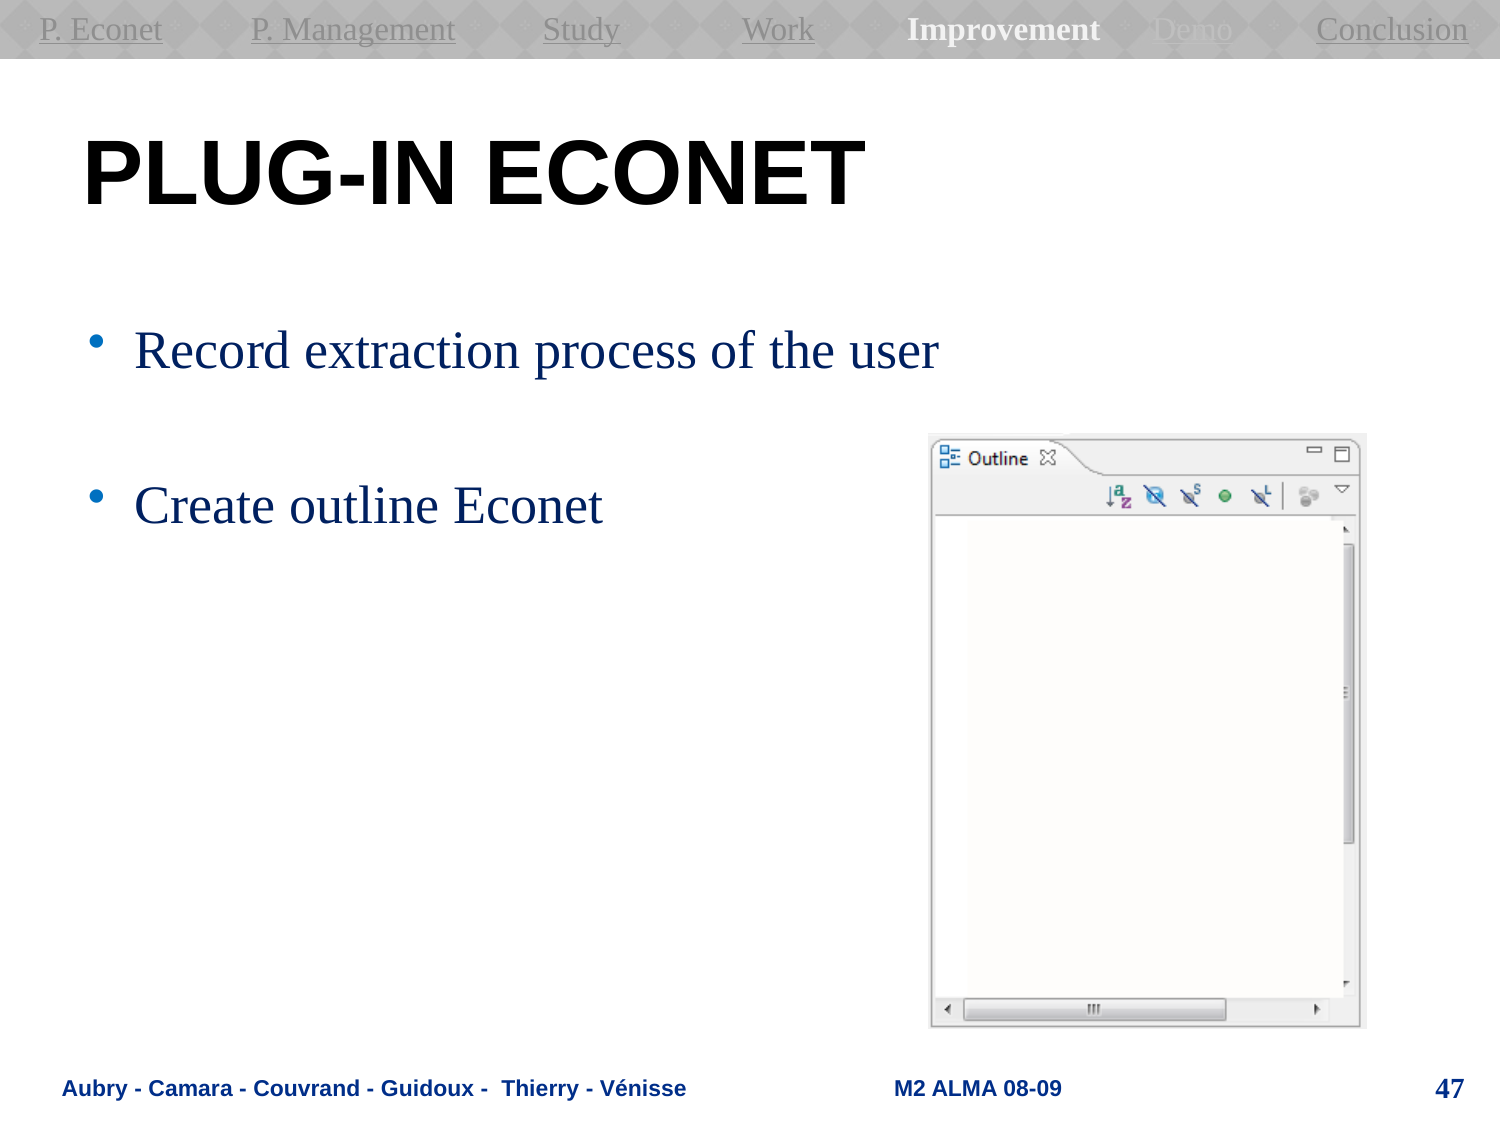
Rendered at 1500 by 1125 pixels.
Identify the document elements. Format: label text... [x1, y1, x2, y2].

list Record extraction process of the user Create outline Econet [75, 306, 1442, 1043]
slide_number 47 [1368, 1066, 1465, 1104]
picture [927, 433, 1367, 1029]
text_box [22, 0, 1486, 56]
title Plug-in econet [75, 105, 1263, 223]
footer Aubry - Camara - Couvrand - Guidoux - Thierry - Vénisse M2 ALMA 08-09 [46, 1066, 1231, 1102]
